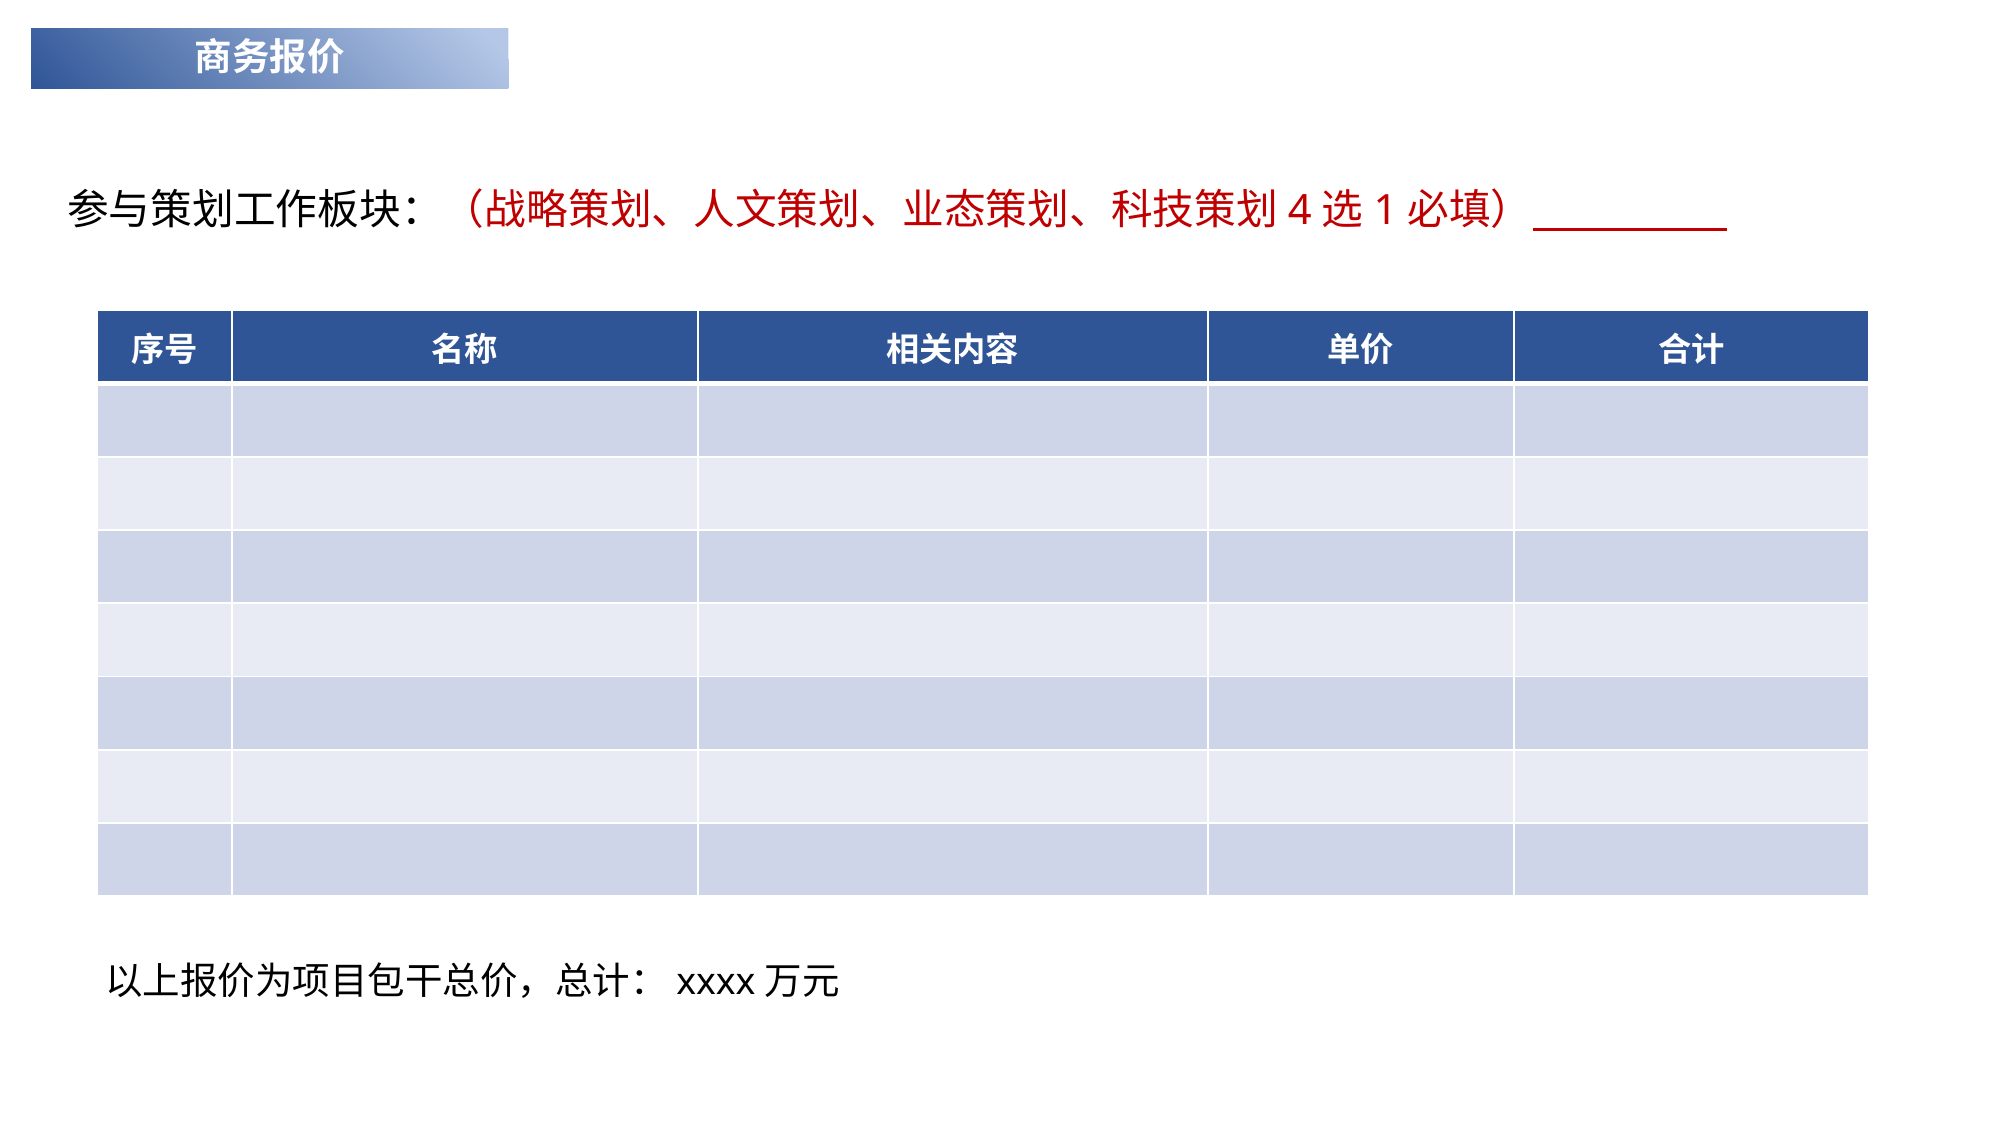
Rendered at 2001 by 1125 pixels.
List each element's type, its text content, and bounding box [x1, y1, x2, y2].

table_cell [1515, 604, 1868, 676]
table_cell [233, 824, 697, 895]
table_cell [98, 677, 231, 749]
table_cell [233, 604, 697, 676]
table_header 序号 [98, 311, 231, 381]
table_header 相关内容 [699, 311, 1207, 381]
table_header 名称 [233, 311, 697, 381]
table_cell [98, 386, 231, 456]
table_cell [1209, 531, 1513, 602]
table_cell [699, 386, 1207, 456]
table_cell [1515, 751, 1868, 822]
table_cell [1209, 824, 1513, 895]
table_cell [1209, 604, 1513, 676]
table_header 单价 [1209, 311, 1513, 381]
table_cell [98, 604, 231, 676]
table_cell [1209, 677, 1513, 749]
table_cell [98, 824, 231, 895]
table_cell [98, 458, 231, 529]
table_cell [233, 531, 697, 602]
table_cell [699, 531, 1207, 602]
text_box 以上报价为项目包干总价，总计：xxxx万元 [90, 949, 855, 1010]
table_cell [233, 751, 697, 822]
table_cell [1209, 458, 1513, 529]
table_cell [1209, 751, 1513, 822]
table_cell [233, 677, 697, 749]
text_box 参与策划工作板块：（战略策划、人文策划、业态策划、科技策划4选1必填） [52, 175, 1919, 241]
table_cell [233, 386, 697, 456]
table_cell [233, 458, 697, 529]
table_cell [699, 677, 1207, 749]
table_cell [1515, 458, 1868, 529]
text_box 商务报价 [30, 27, 509, 90]
table_cell [699, 458, 1207, 529]
table_cell [699, 604, 1207, 676]
table_header 合计 [1515, 311, 1868, 381]
table_cell [98, 531, 231, 602]
table_cell [1515, 677, 1868, 749]
table_cell [1515, 824, 1868, 895]
table_cell [1209, 386, 1513, 456]
table_cell [699, 751, 1207, 822]
table_cell [1515, 531, 1868, 602]
table_cell [98, 751, 231, 822]
table_cell [699, 824, 1207, 895]
table_cell [1515, 386, 1868, 456]
